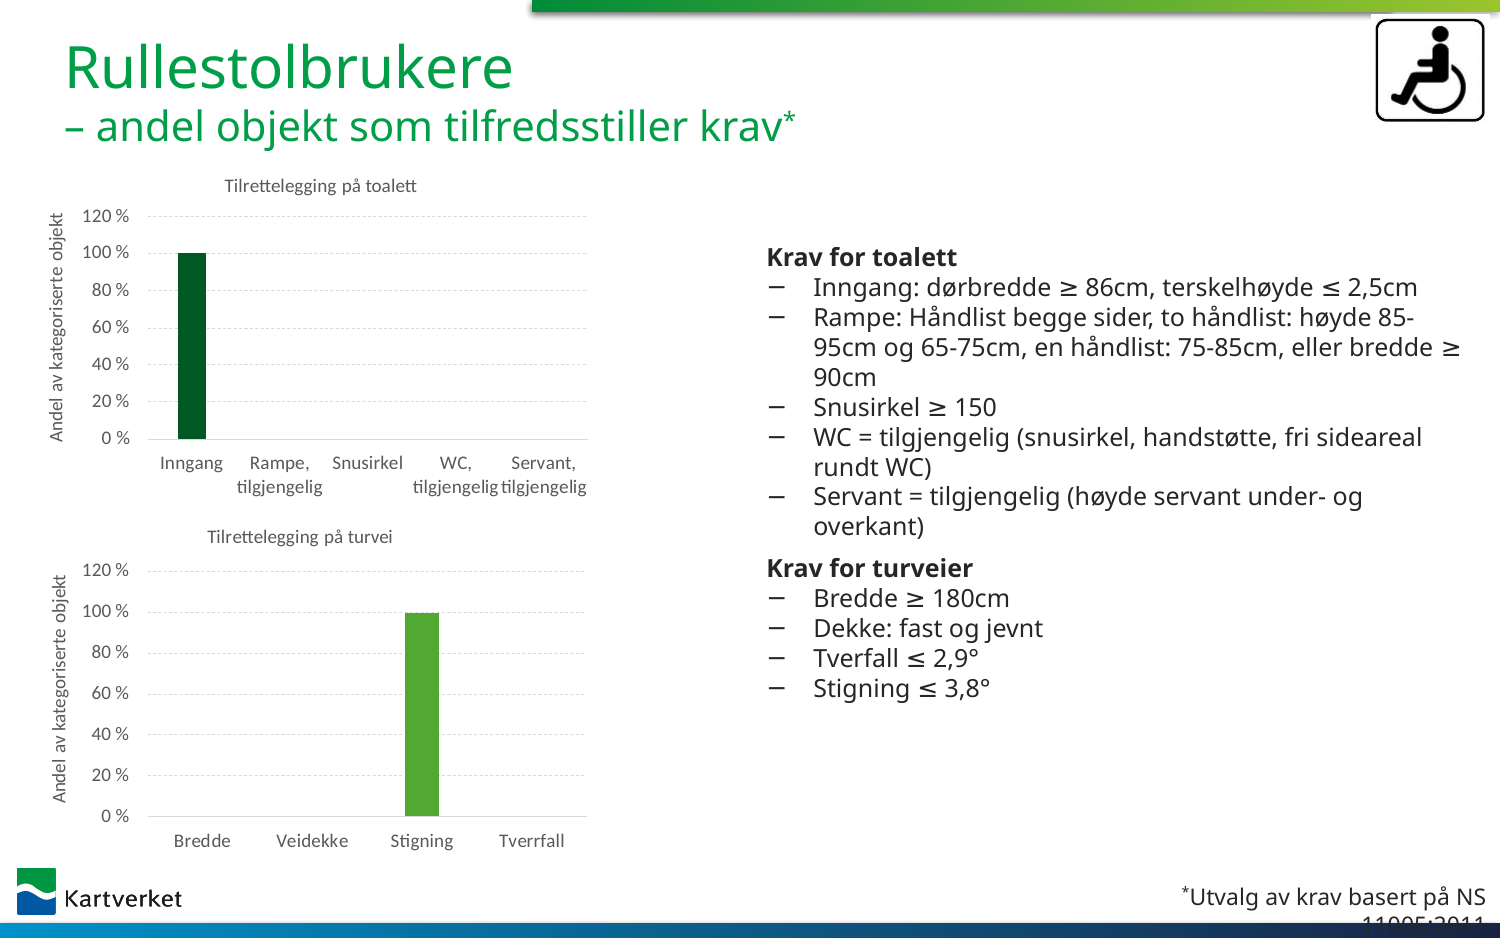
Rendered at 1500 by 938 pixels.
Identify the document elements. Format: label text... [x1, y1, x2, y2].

text_box Krav for turveier Bredde ≥ 180cm Dekke: fast og jevnt Tverfall ≤ 2,9° Stigning ≤ 3,8° [751, 545, 1483, 710]
picture [1371, 13, 1491, 127]
text_box Krav for toalett Inngang: dørbredde ≥ 86cm, terskelhøyde ≤ 2,5cm Rampe: Håndlist begge sider, to håndlist: høyde 85-95cm og 65-75cm, en håndlist: 75-85cm, eller bredde ≥ 90cm Snusirkel ≥ 150 WC = tilgjengelig (snusirkel, handstøtte, fri sideareal rundt WC) Servant = tilgjengelig (høyde servant under- og overkant) [751, 234, 1483, 545]
picture [41, 520, 598, 859]
picture [41, 166, 599, 505]
text_box Rullestolbrukere – andel objekt som tilfredsstiller krav* [49, 14, 1431, 158]
text_box *Utvalg av krav basert på NS 11005:2011 [1068, 873, 1500, 938]
